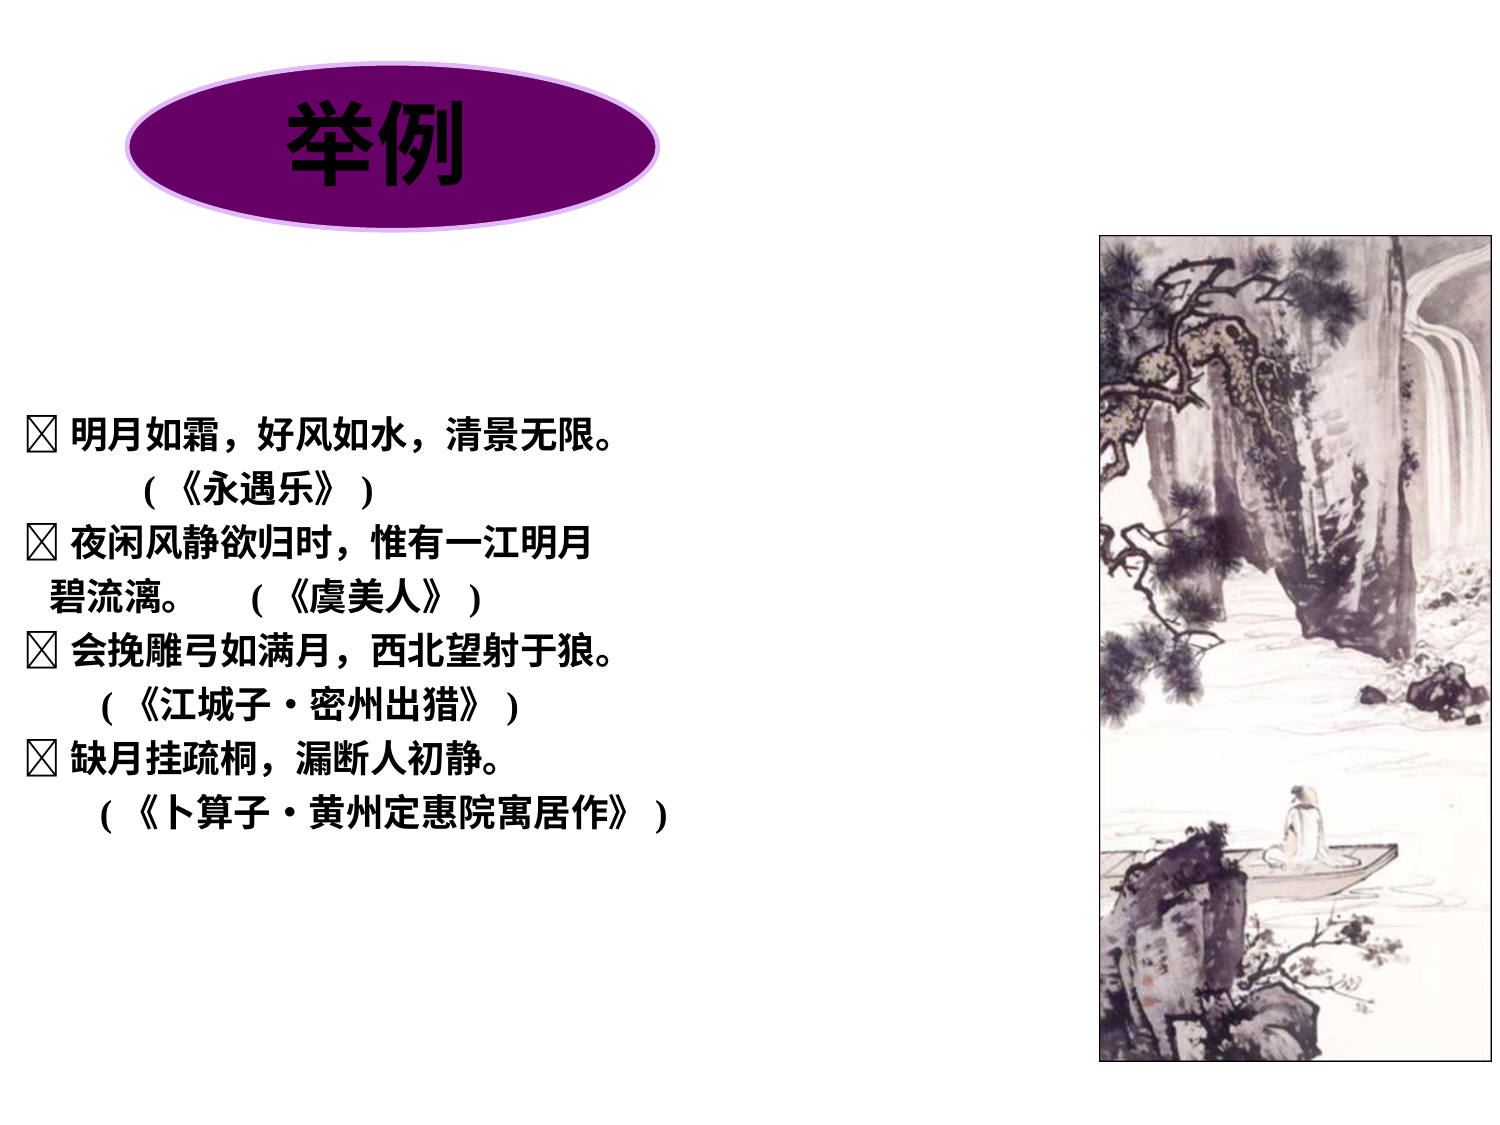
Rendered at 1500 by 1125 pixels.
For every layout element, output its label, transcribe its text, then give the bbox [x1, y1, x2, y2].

text_box 举例 [269, 79, 600, 205]
text_box [127, 63, 583, 231]
text_box 明月如霜，好风如水，清景无限。 (《永遇乐》) 夜闲风静欲归时，惟有一江明月 碧流漓。 (《虞美人》) 会挽雕弓如满月，西北望射于狼。 (《江城子•密州出猎》) 缺月挂疏桐，漏断人初静。 (《卜算子•黄州定惠院寓居作》) [9, 394, 1094, 842]
text_box [600, 94, 658, 199]
picture [1099, 234, 1492, 1063]
